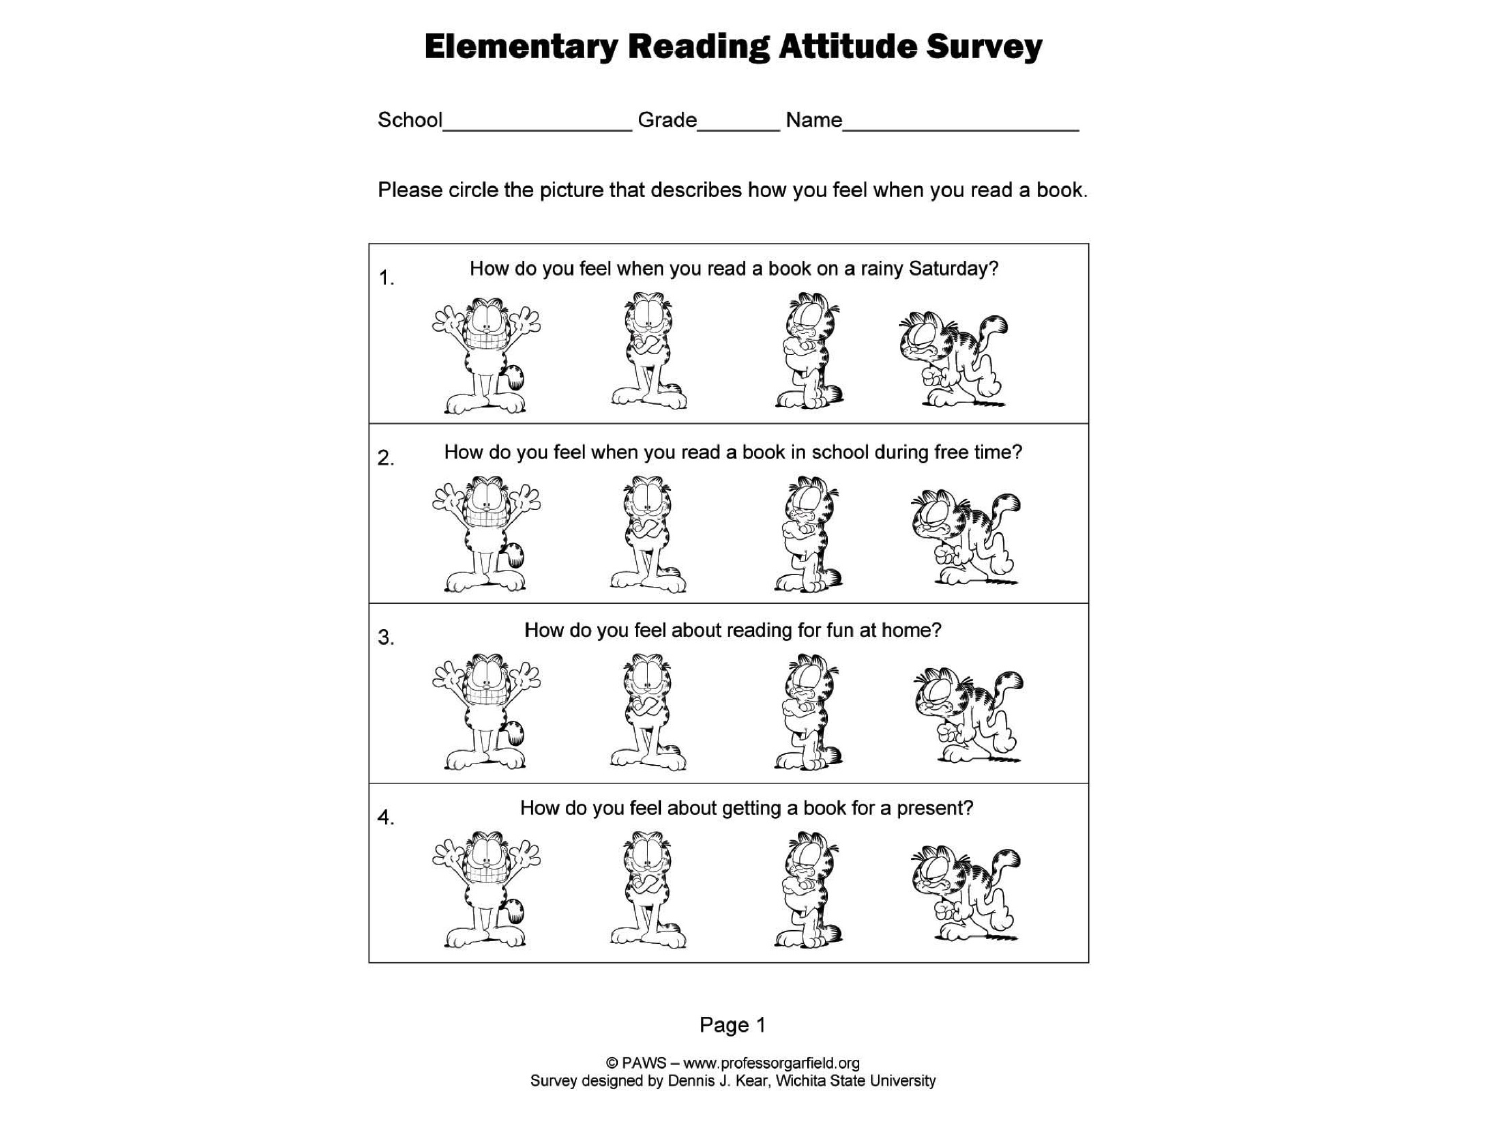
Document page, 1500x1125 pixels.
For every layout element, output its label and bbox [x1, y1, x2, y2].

picture [334, 0, 1105, 1125]
